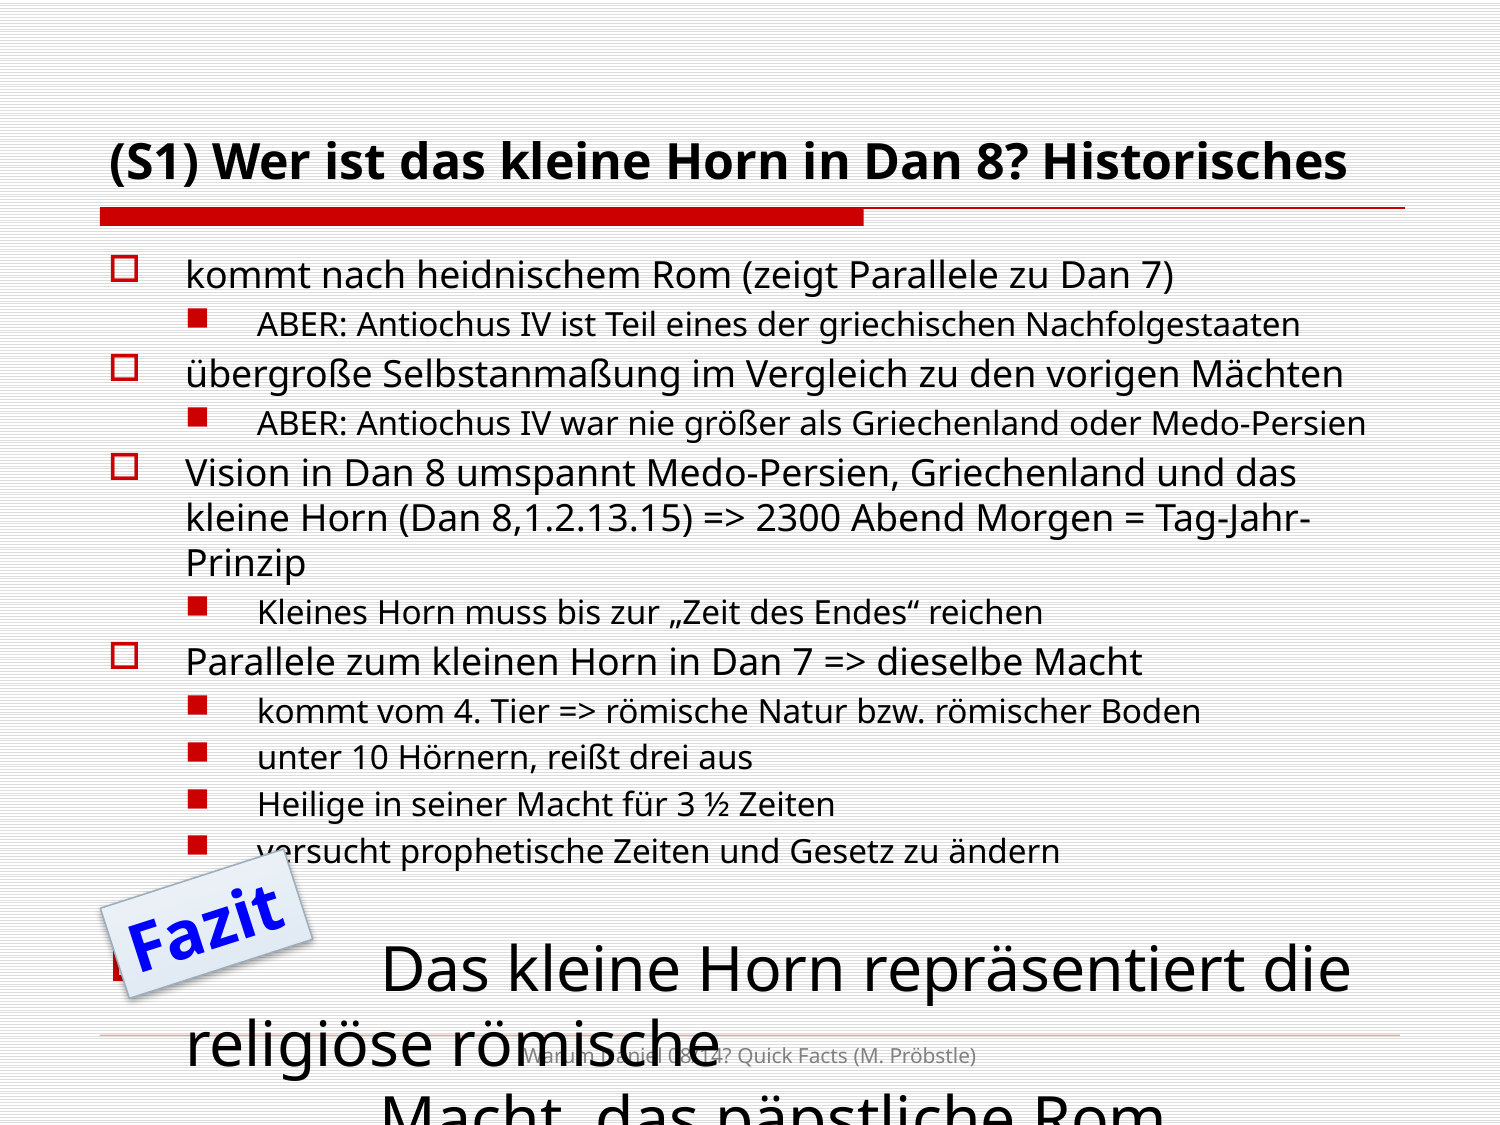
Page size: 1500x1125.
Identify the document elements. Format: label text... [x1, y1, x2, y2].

text_box Fazit [99, 848, 314, 1000]
footer Warum Daniel 08/14? Quick Facts (M. Pröbstle) [419, 1035, 1081, 1103]
list kommt nach heidnischem Rom (zeigt Parallele zu Dan 7) ABER: Antiochus IV ist Teil eines der griechischen Nachfolgestaaten übergroße Selbstanmaßung im Vergleich zu den vorigen Mächten ABER: Antiochus IV war nie größer als Griechenland oder Medo-Persien Vision in Dan 8 umspannt Medo-Persien, Griechenland und das kleine Horn (Dan 8,1.2.13.15) => 2300 Abend Morgen = Tag-Jahr-Prinzip Kleines Horn muss bis zur „Zeit des Endes“ reichen Parallele zum kleinen Horn in Dan 7 => dieselbe Macht kommt vom 4. Tier => römische Natur bzw. römischer Boden unter 10 Hörnern, reißt drei aus Heilige in seiner Macht für 3 ½ Zeiten versucht prophetische Zeiten und Gesetz zu ändern Das kleine Horn repräsentiert die religiöse römische Macht, das päpstliche Rom [92, 243, 1406, 1024]
title (S1) Wer ist das kleine Horn in Dan 8? Historisches [94, 50, 1447, 197]
